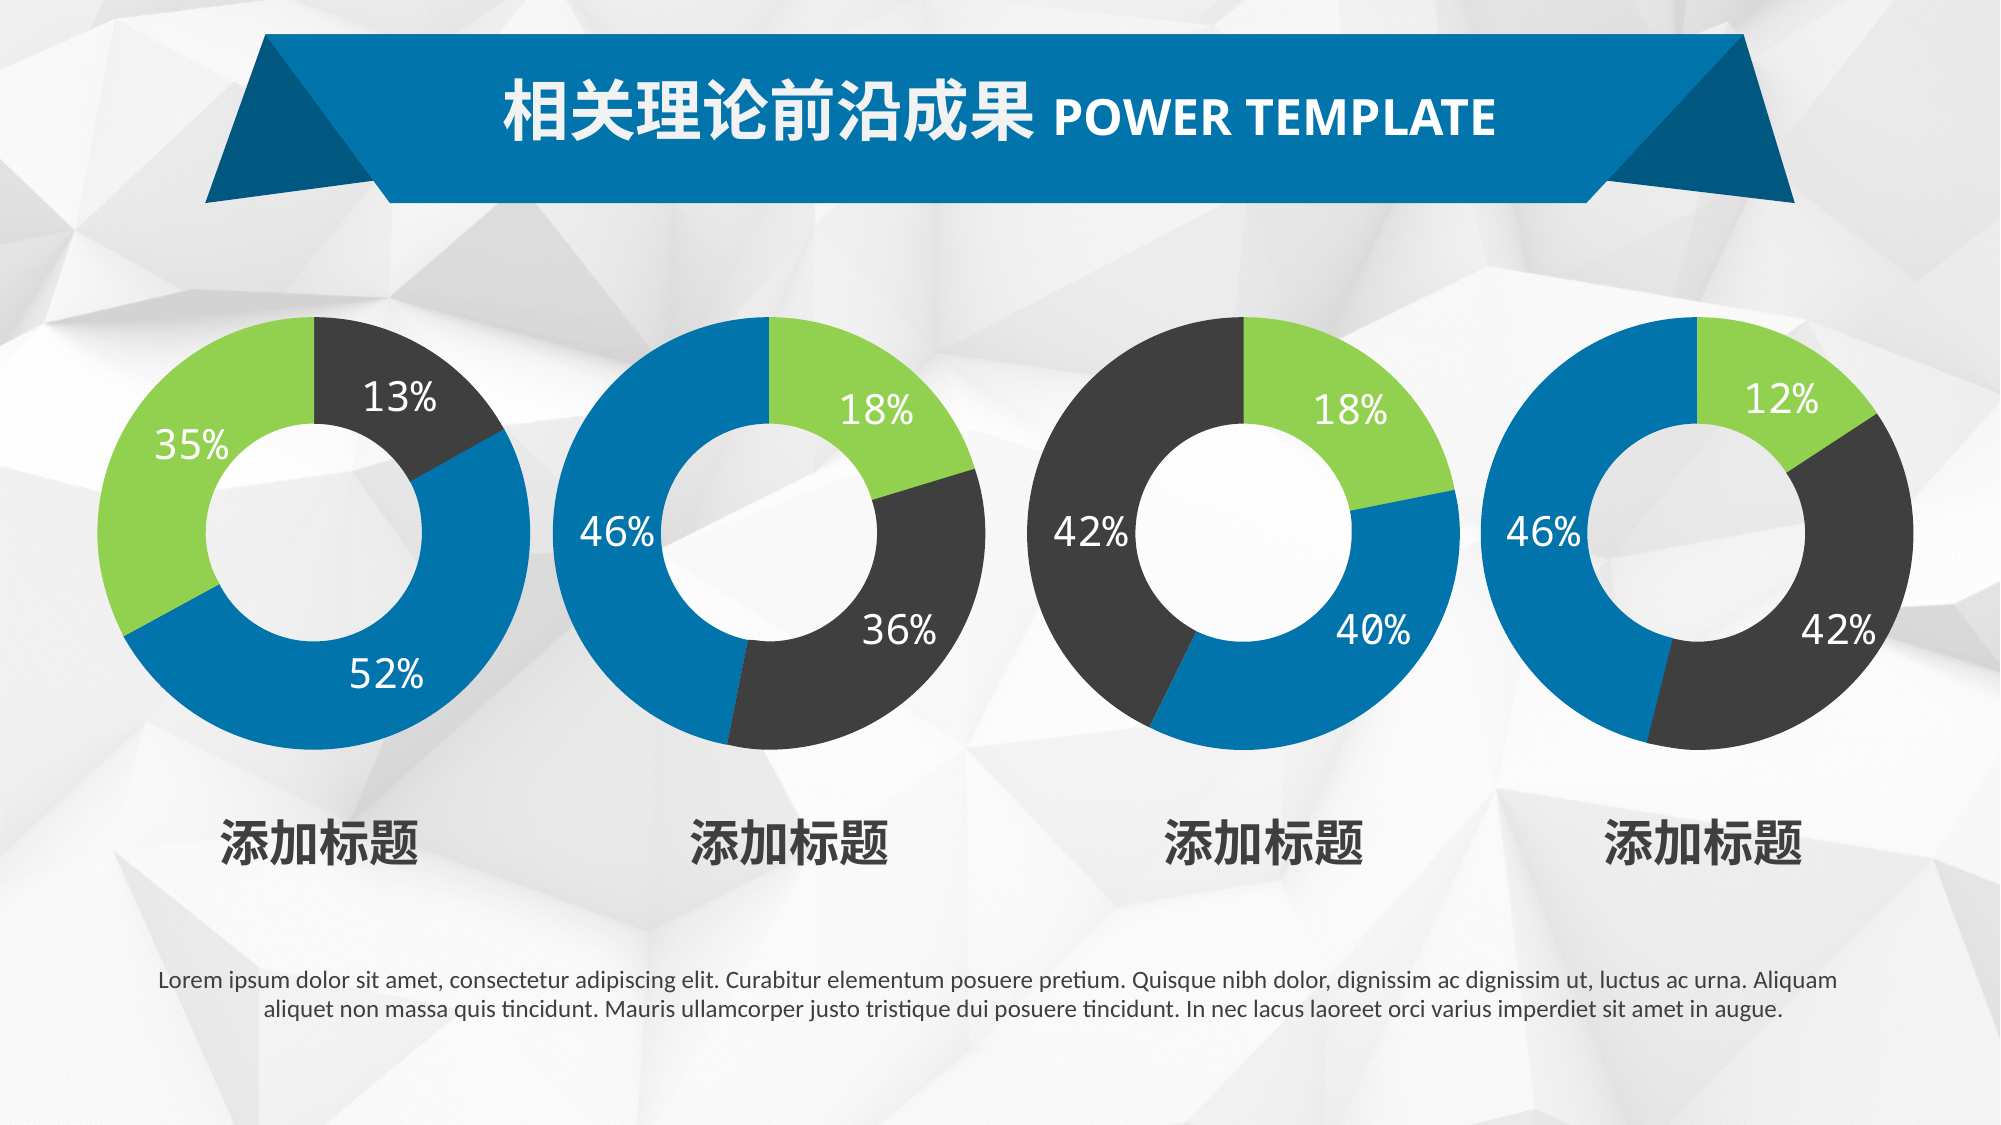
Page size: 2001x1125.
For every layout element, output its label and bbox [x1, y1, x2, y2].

text_box [204, 34, 1796, 204]
picture [0, 0, 2001, 1125]
